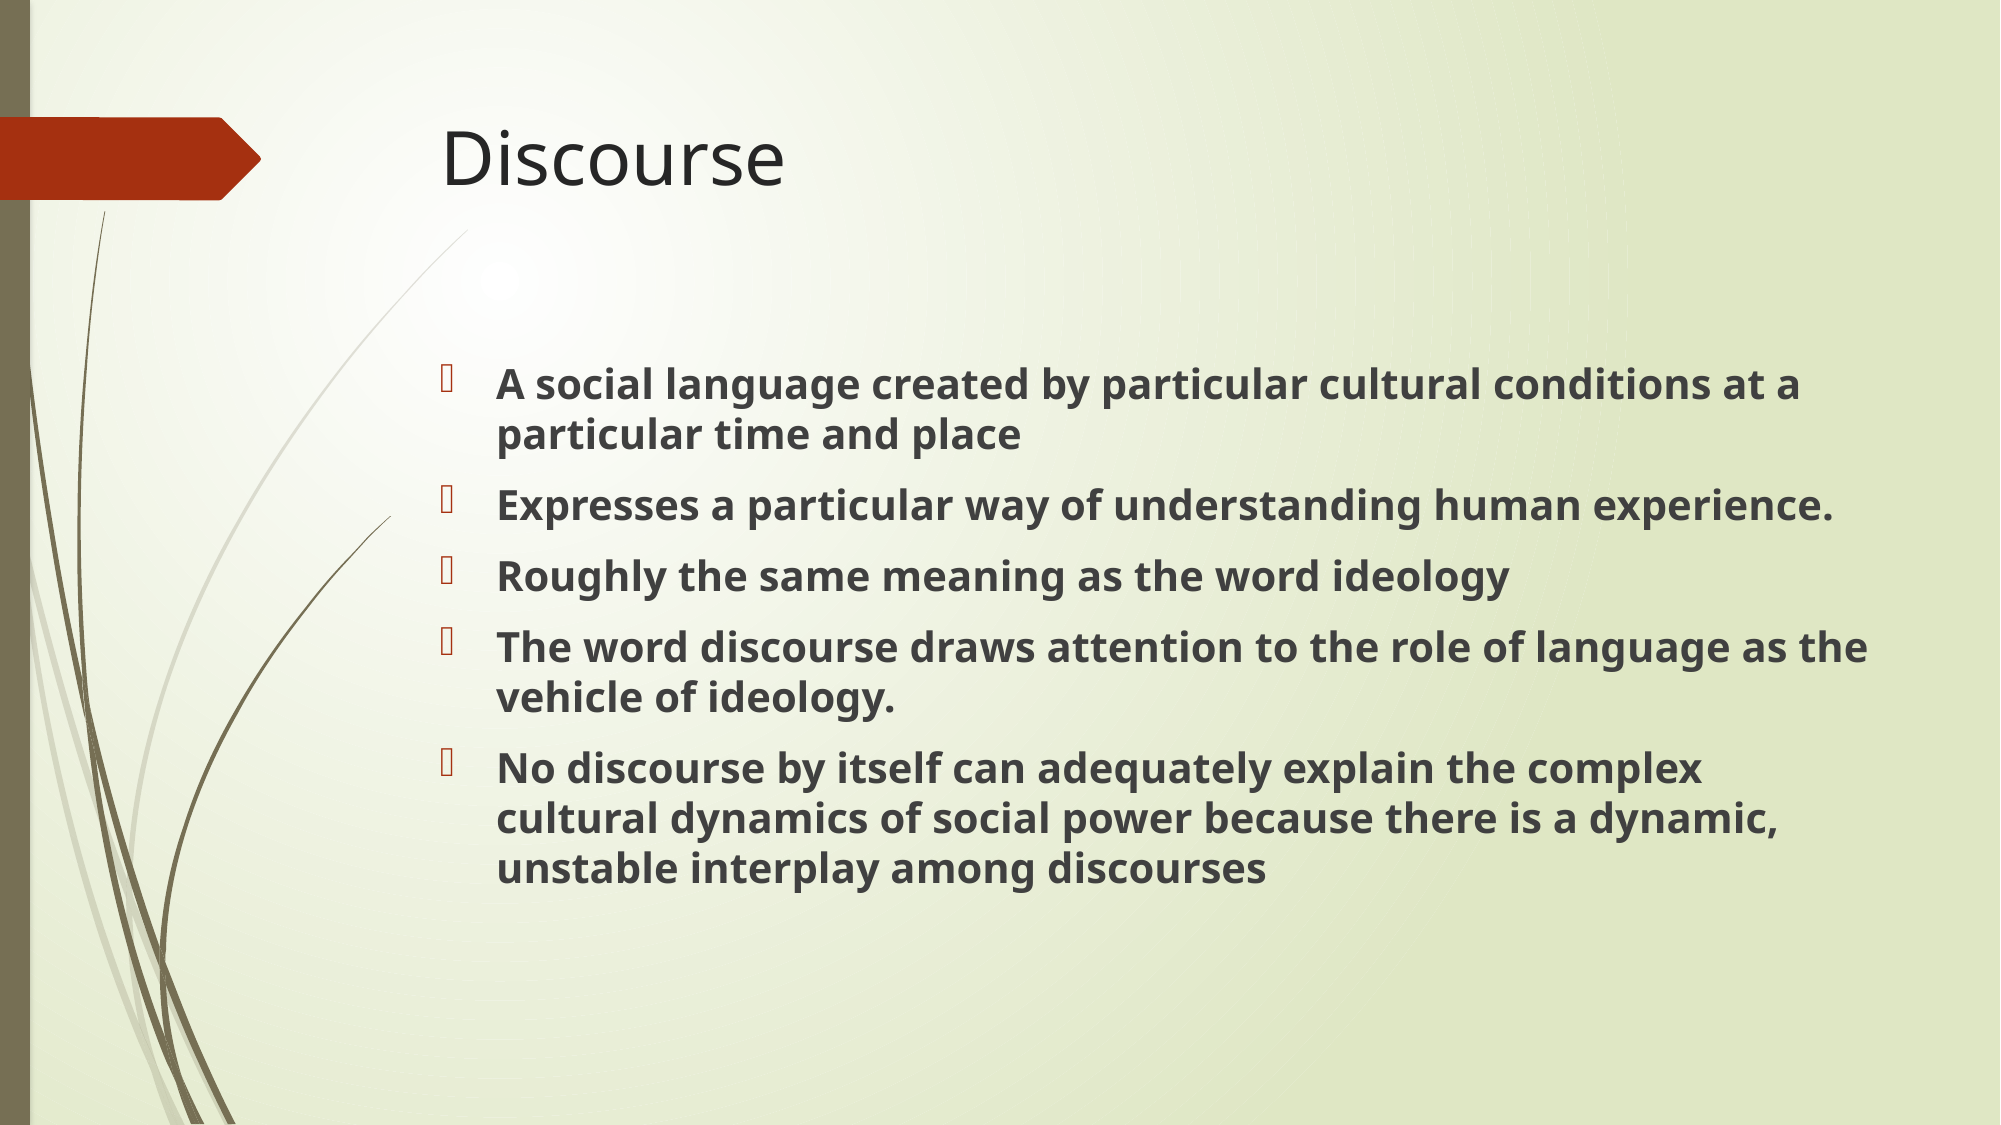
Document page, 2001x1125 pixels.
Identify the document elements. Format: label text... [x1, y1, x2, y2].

title Discourse [425, 102, 1888, 313]
list A social language created by particular cultural conditions at a particular time and place Expresses a particular way of understanding human experience. Roughly the same meaning as the word ideology The word discourse draws attention to the role of language as the vehicle of ideology. No discourse by itself can adequately explain the complex cultural dynamics of social power because there is a dynamic, unstable interplay among discourses [424, 350, 1888, 970]
